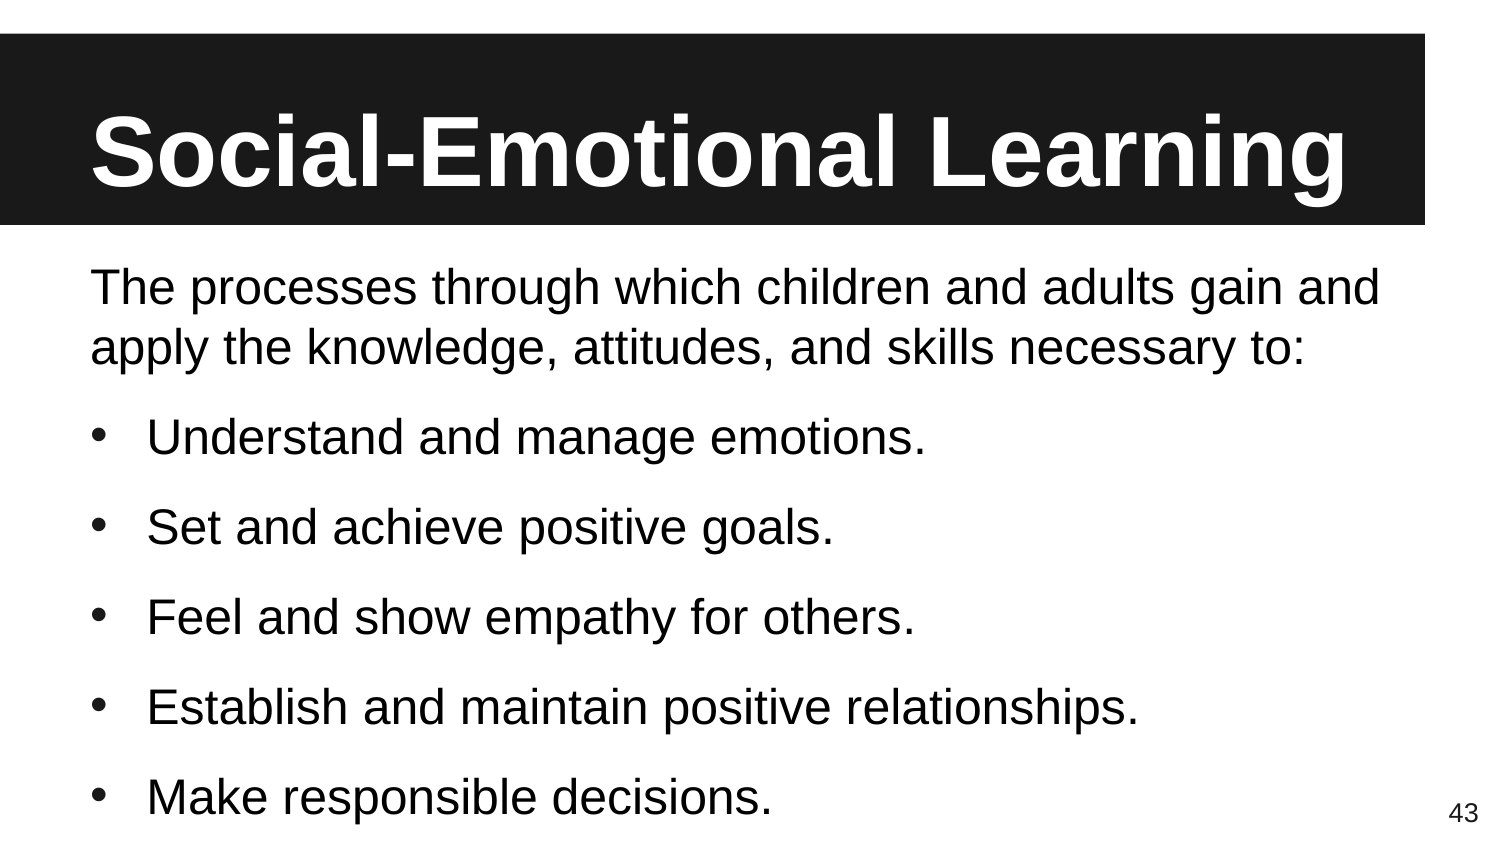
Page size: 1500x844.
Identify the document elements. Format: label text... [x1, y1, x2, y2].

list The processes through which children and adults gain and apply the knowledge, attitudes, and skills necessary to: Understand and manage emotions. Set and achieve positive goals. Feel and show empathy for others. Establish and maintain positive relationships. Make responsible decisions. [75, 239, 1425, 844]
slide_number 43 [1403, 779, 1494, 844]
title Social-Emotional Learning [75, 33, 1425, 221]
